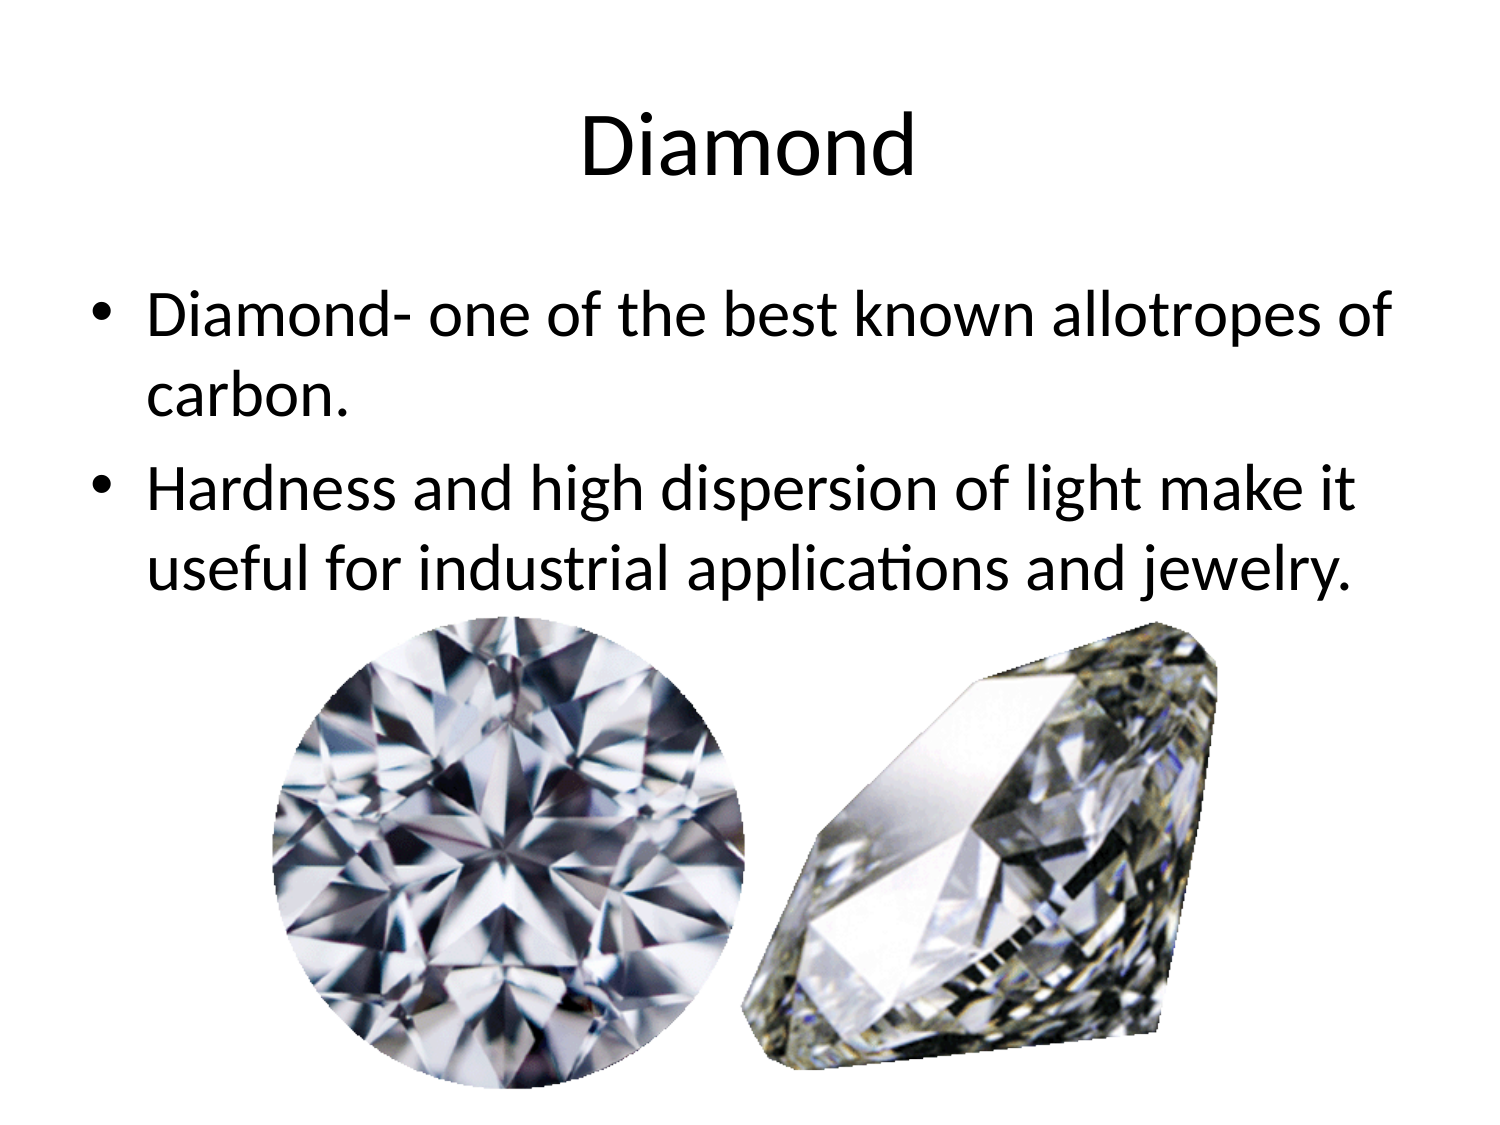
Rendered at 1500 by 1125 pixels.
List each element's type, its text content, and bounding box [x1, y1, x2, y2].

title Diamond [75, 45, 1425, 233]
picture [249, 612, 1232, 1094]
list Diamond- one of the best known allotropes of carbon. Hardness and high dispersion of light make it useful for industrial applications and jewelry. [75, 262, 1425, 1005]
